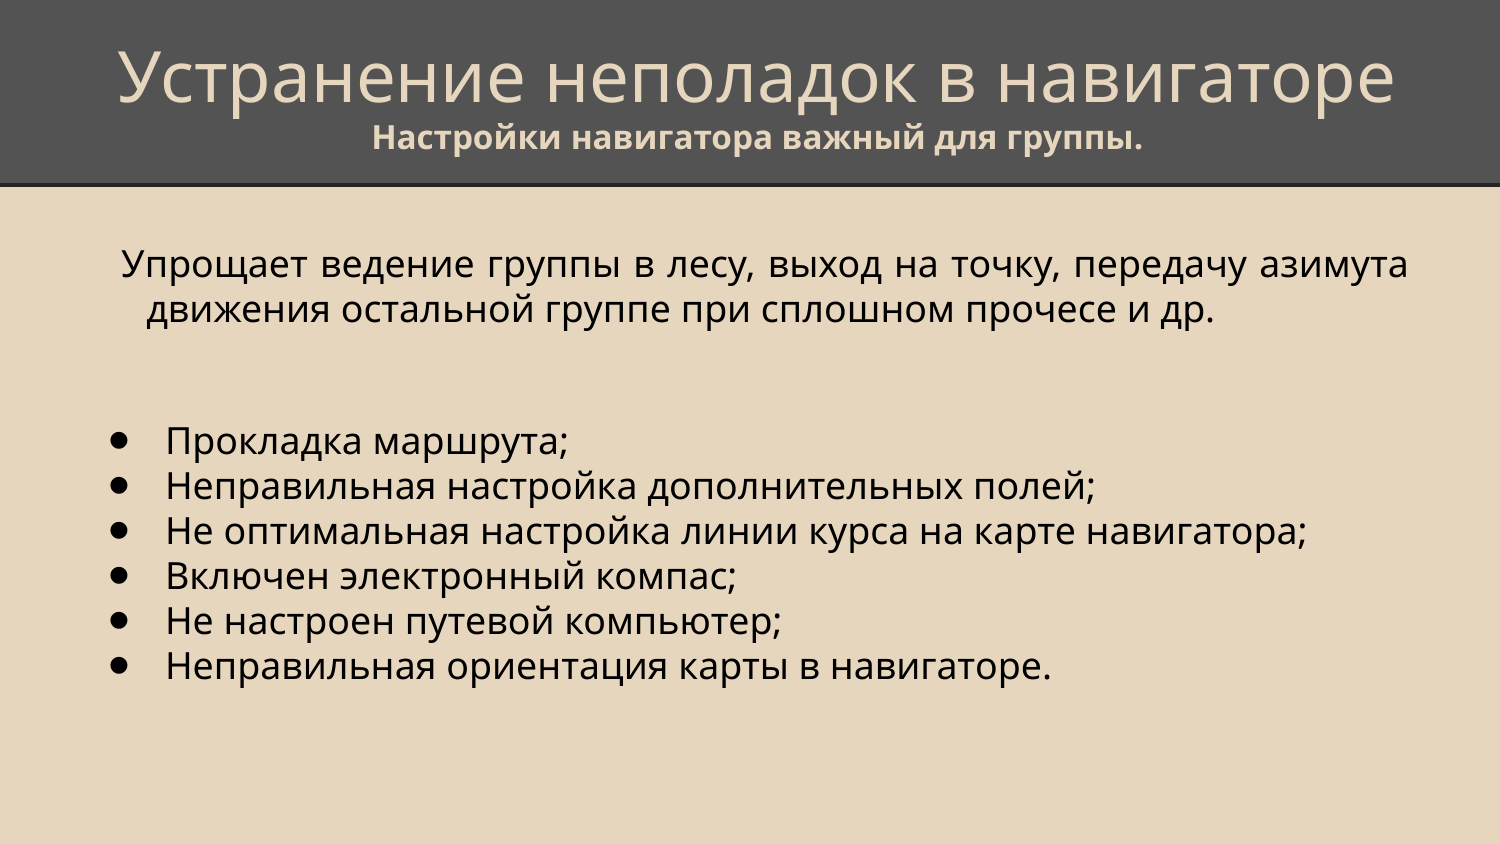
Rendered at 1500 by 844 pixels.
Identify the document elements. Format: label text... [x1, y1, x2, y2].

list Упрощает ведение группы в лесу, выход на точку, передачу азимута движения остальной группе при сплошном прочесе и др. Прокладка маршрута; Неправильная настройка дополнительных полей; Не оптимальная настройка линии курса на карте навигатора; Включен электронный компас; Не настроен путевой компьютер; Неправильная ориентация карты в навигаторе. [75, 224, 1425, 691]
title Устранение неполадок в навигаторе Настройки навигатора важный для группы. [24, 10, 1492, 172]
